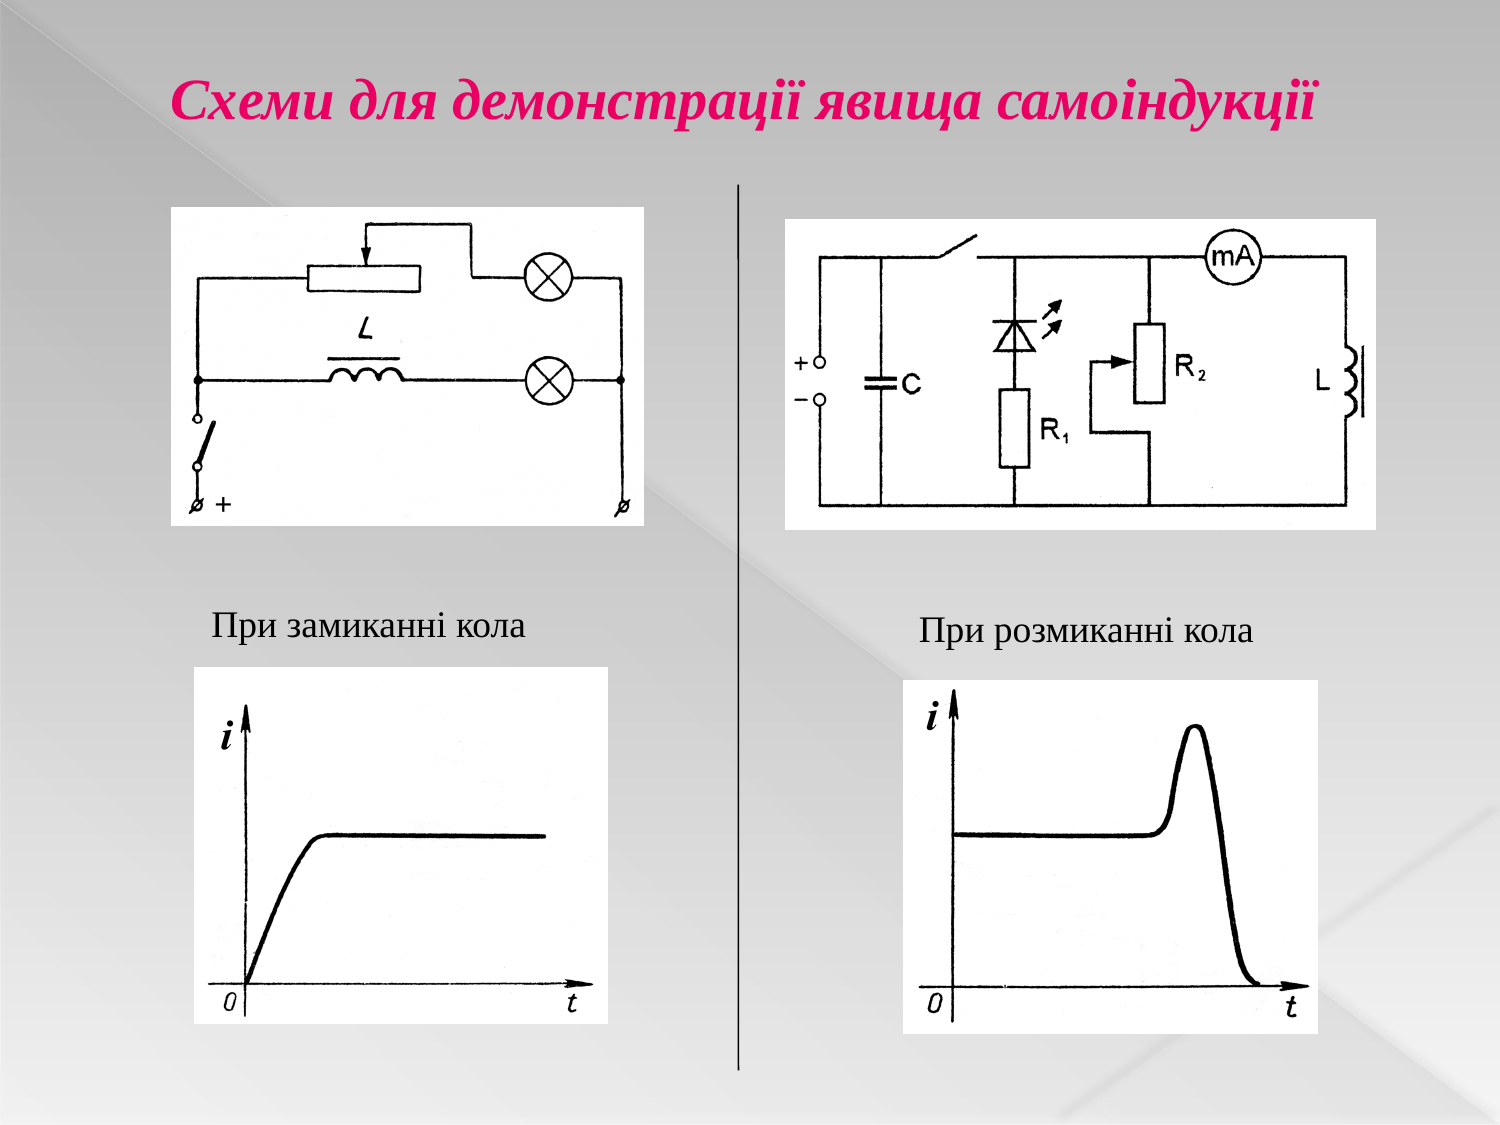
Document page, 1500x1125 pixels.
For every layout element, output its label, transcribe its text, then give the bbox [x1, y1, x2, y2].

picture [171, 207, 644, 526]
picture [785, 219, 1377, 531]
text_box Схеми для демонстрації явища самоіндукції [41, 36, 1447, 155]
text_box При замиканні кола [196, 591, 542, 653]
text_box При розмиканні кола [903, 597, 1269, 658]
picture [903, 680, 1318, 1034]
picture [194, 666, 608, 1024]
